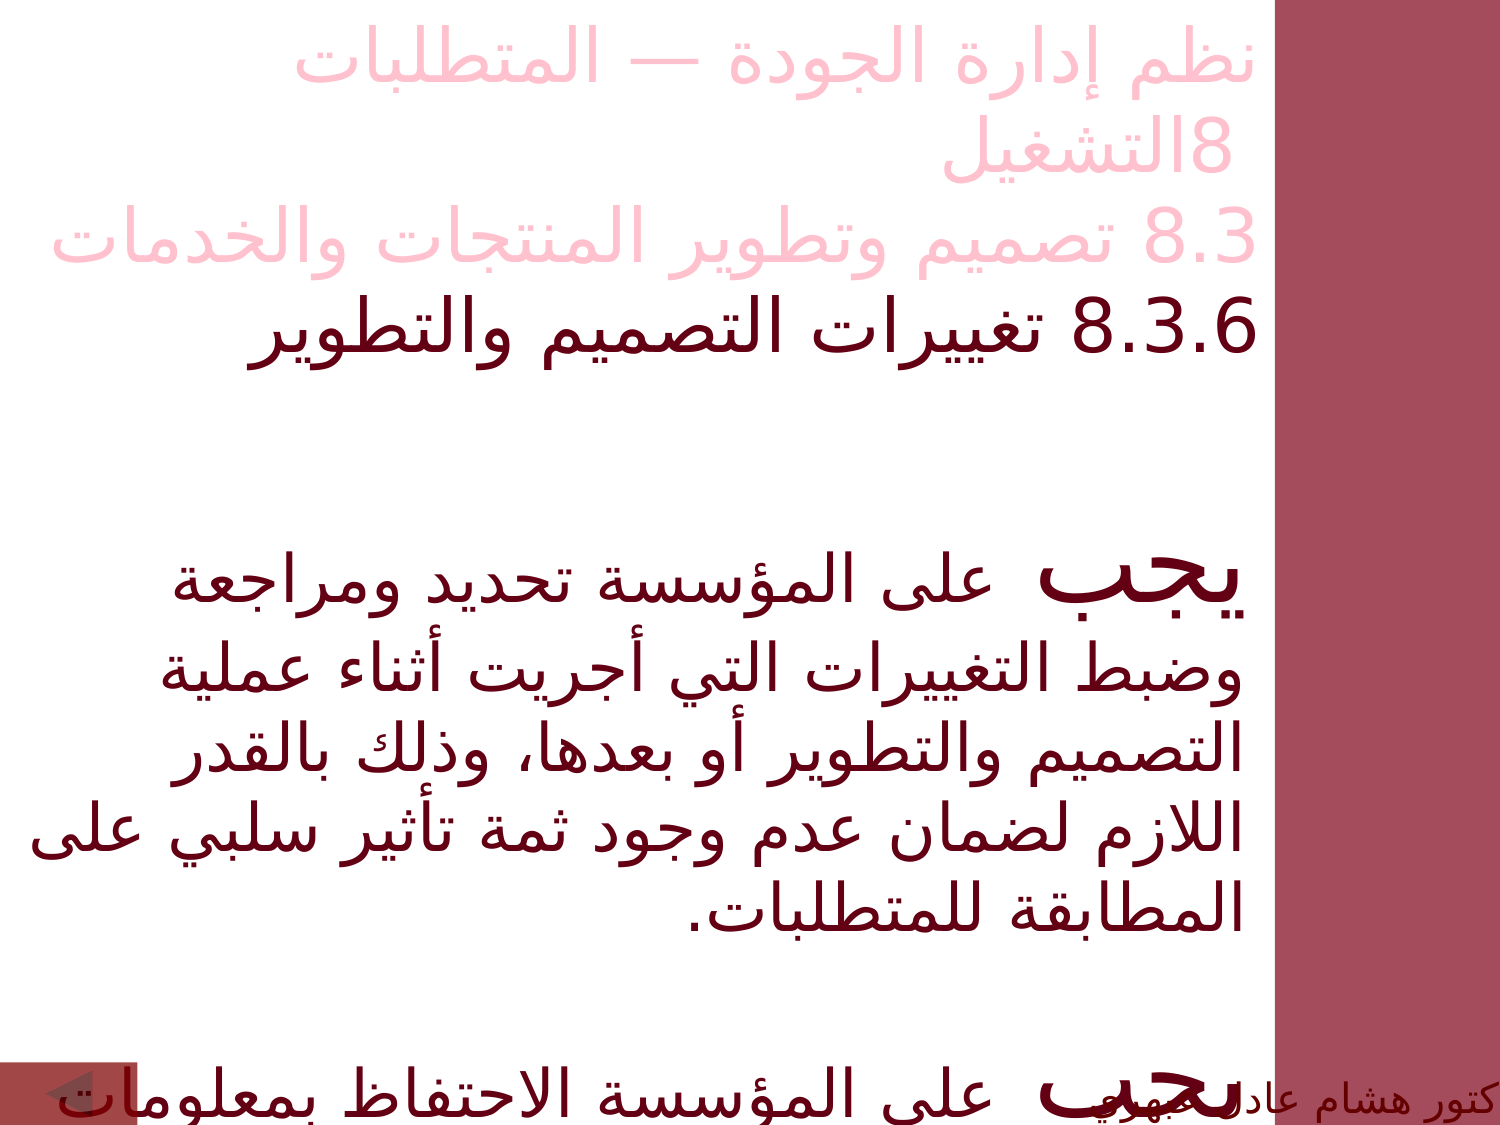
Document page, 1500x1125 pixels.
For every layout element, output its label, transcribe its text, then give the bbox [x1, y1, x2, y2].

text_box الدكتور هشام عادل عبهري [1073, 1064, 1500, 1125]
text_box [0, 1060, 140, 1125]
text_box [1273, 0, 1500, 1064]
text_box نظم إدارة الجودة — المتطلبات 8التشغيل 8.3 تصميم وتطوير المنتجات والخدمات 8.3.6 تغييرات التصميم والتطوير [0, 0, 1275, 375]
text_box يجب على المؤسسة تحديد ومراجعة وضبط التغييرات التي أجريت أثناء عملية التصميم والتطوير أو بعدها، وذلك بالقدر اللازم لضمان عدم وجود ثمة تأثير سلبي على المطابقة للمتطلبات. يجب على المؤسسة الاحتفاظ بمعلومات موثقة بخصوص ما يلي : [12, 482, 1263, 1125]
